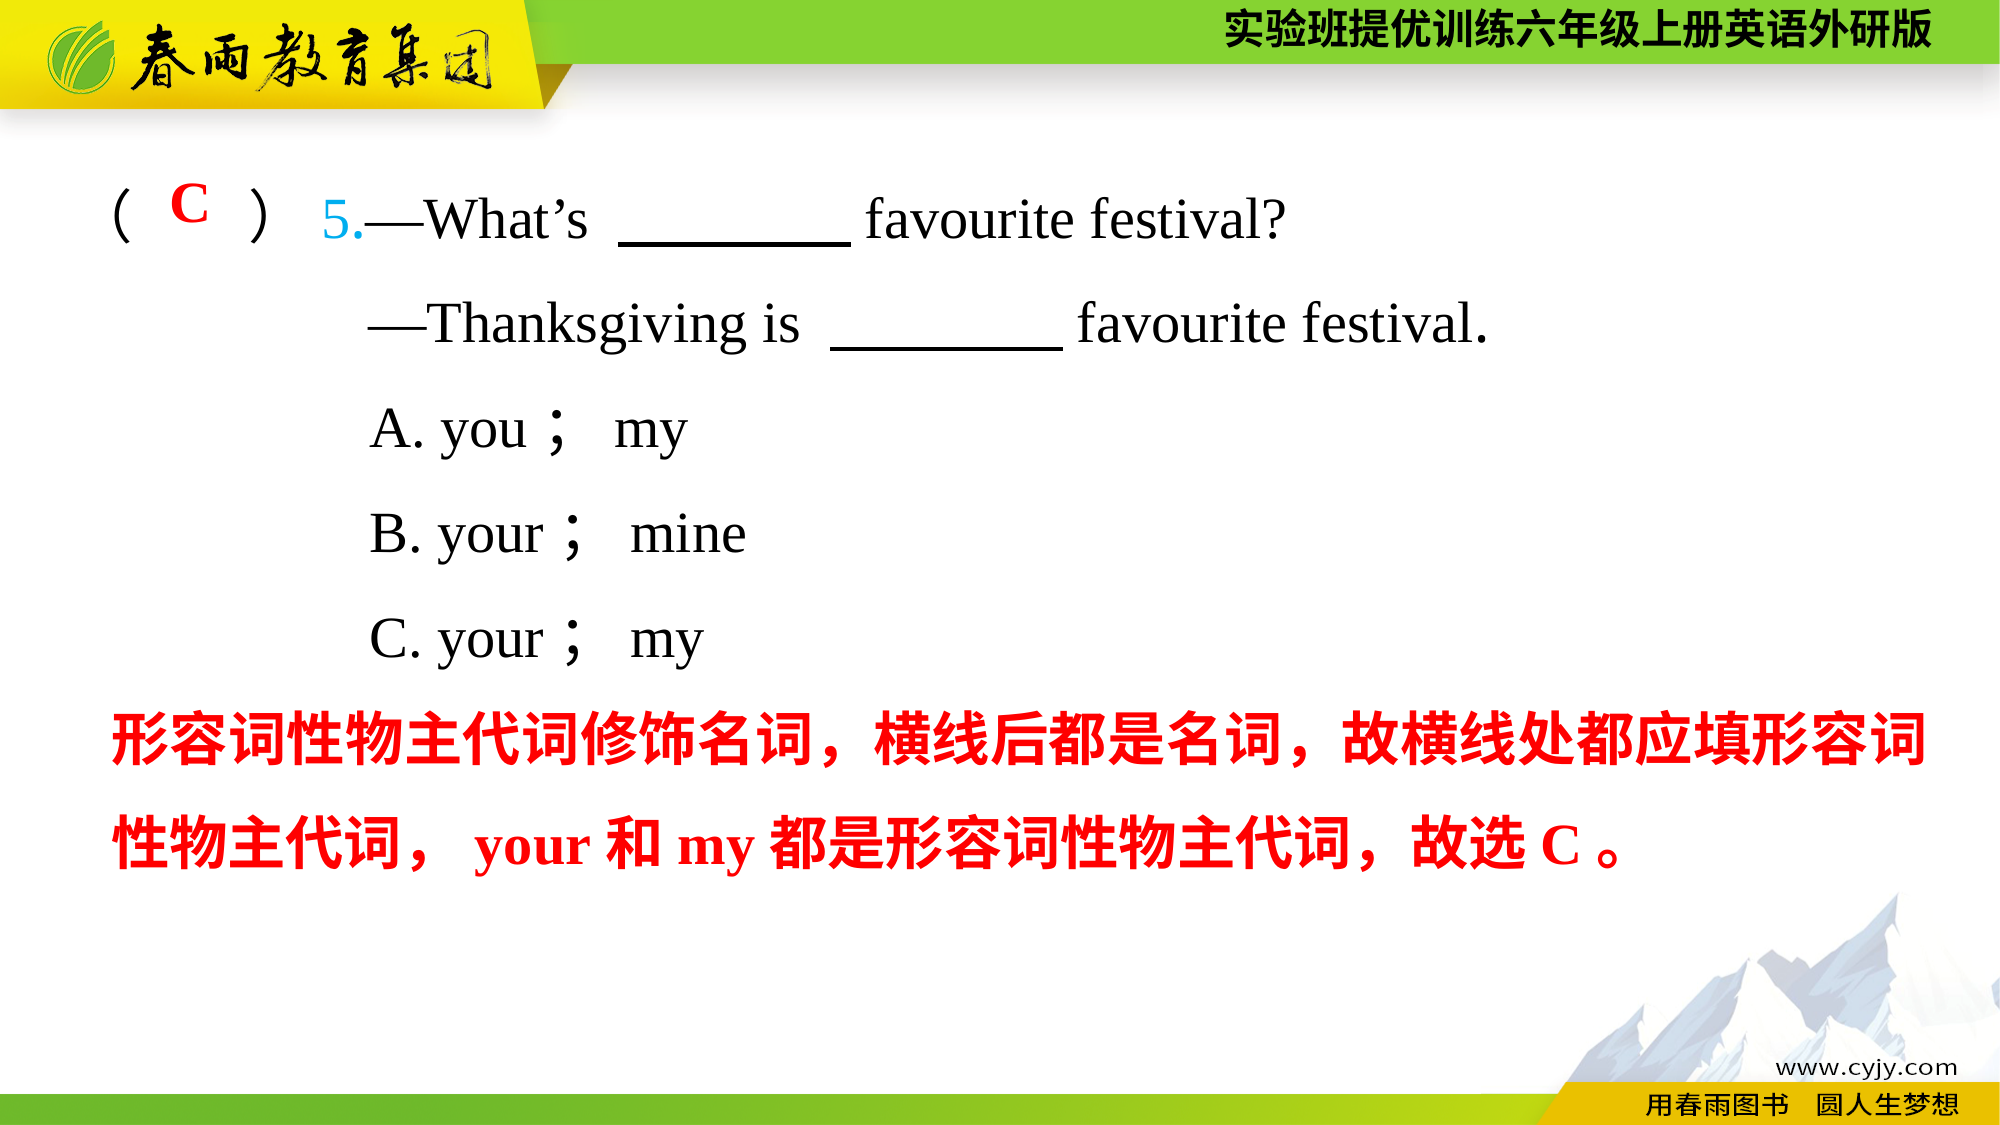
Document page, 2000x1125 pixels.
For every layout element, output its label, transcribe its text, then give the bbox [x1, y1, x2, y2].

text_box C [154, 156, 227, 242]
picture [0, 0, 2000, 1125]
text_box 形容词性物主代词修饰名词，横线后都是名词，故横线处都应填形容词性物主代词，your和my都是形容词性物主代词，故选C。 [96, 659, 1944, 885]
list （ ）5.—What’s favourite festival? —Thanksgiving is favourite festival. A. you；my B. your；mine C. your；my [59, 137, 1944, 683]
